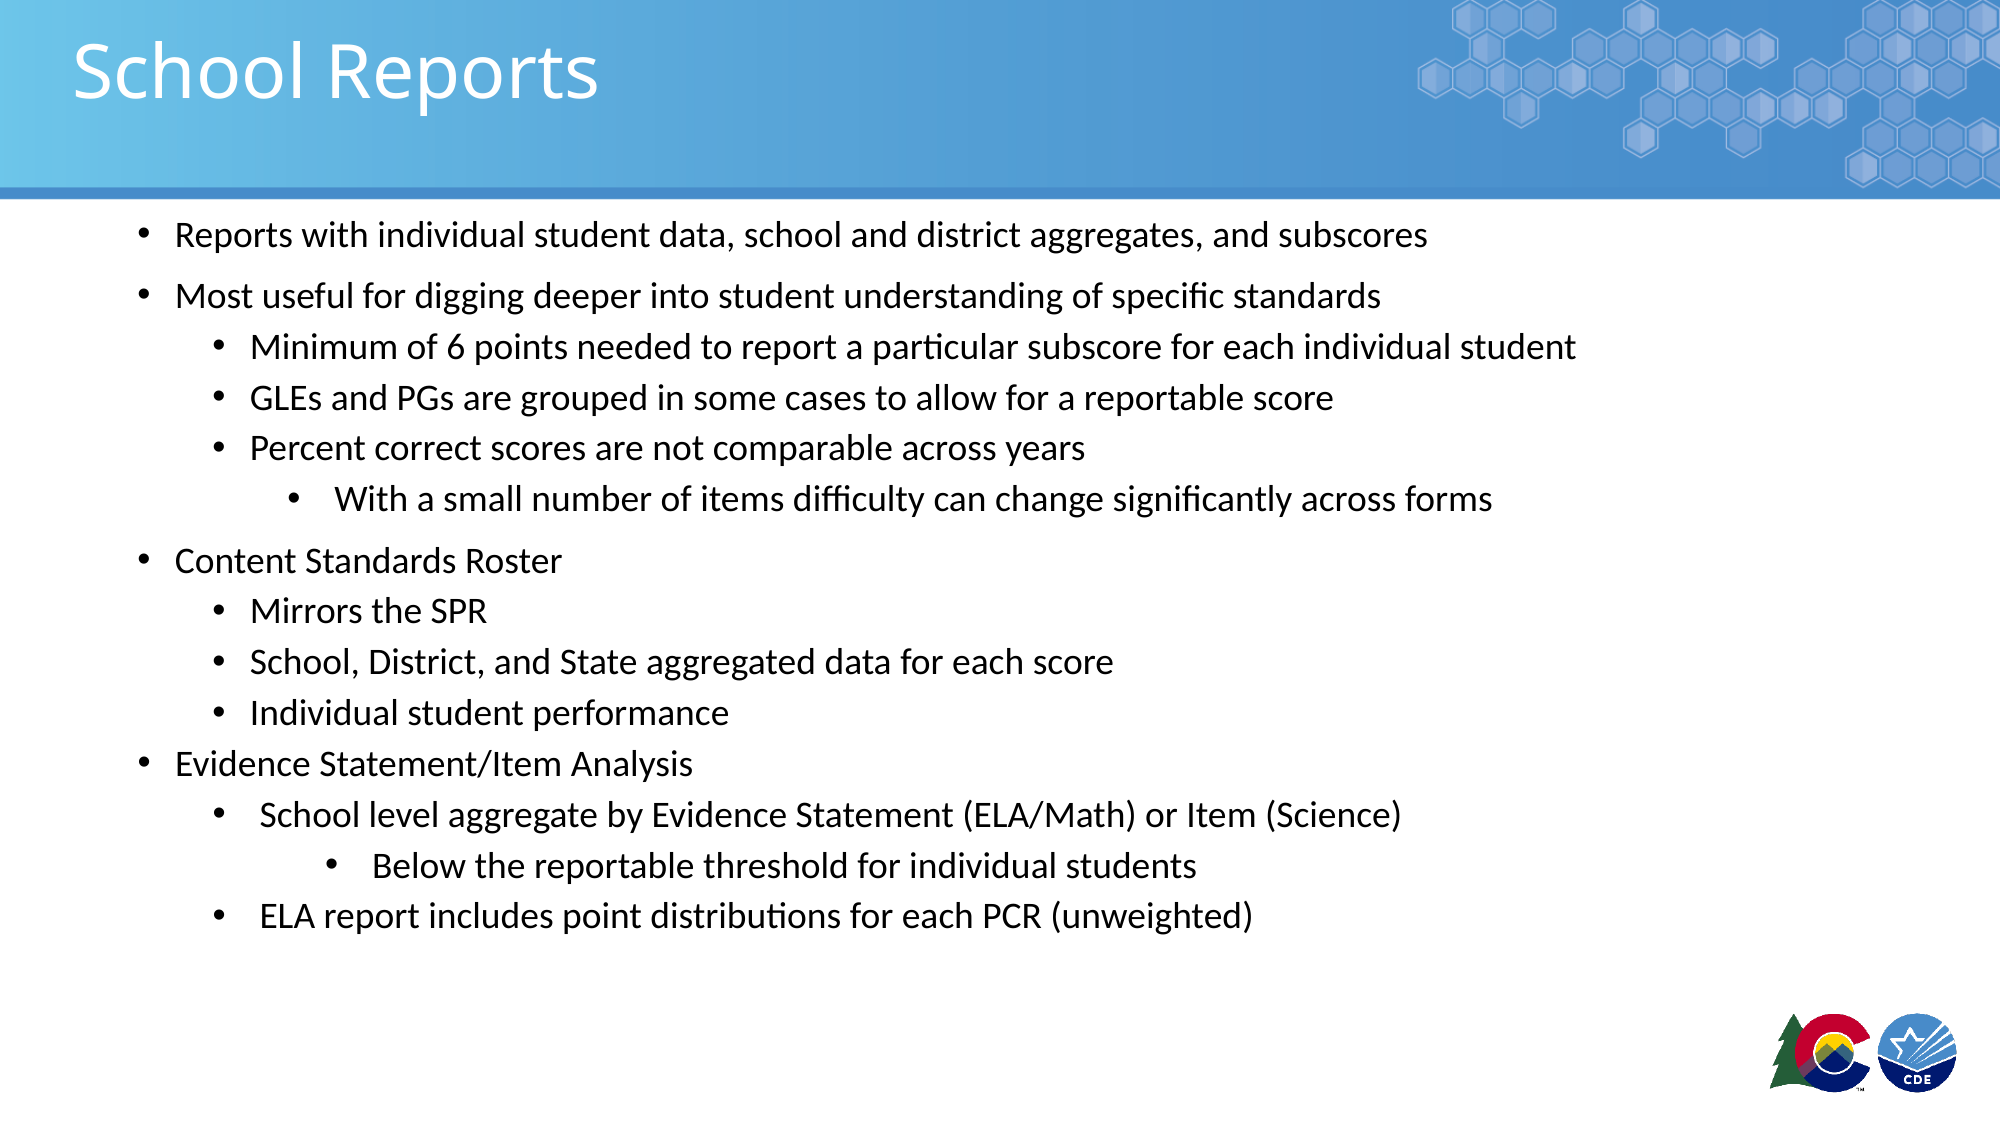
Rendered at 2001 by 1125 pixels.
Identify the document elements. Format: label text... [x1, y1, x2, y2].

list Reports with individual student data, school and district aggregates, and subscores Most useful for digging deeper into student understanding of specific standards Minimum of 6 points needed to report a particular subscore for each individual student GLEs and PGs are grouped in some cases to allow for a reportable score Percent correct scores are not comparable across years With a small number of items difficulty can change significantly across forms Content Standards Roster Mirrors the SPR School, District, and State aggregated data for each score Individual student performance Evidence Statement/Item Analysis School level aggregate by Evidence Statement (ELA/Math) or Item (Science) Below the reportable threshold for individual students ELA report includes point distributions for each PCR (unweighted) [137, 214, 1863, 929]
title School Reports [72, 33, 1396, 182]
picture [0, 0, 2000, 200]
picture [1768, 1012, 1957, 1093]
